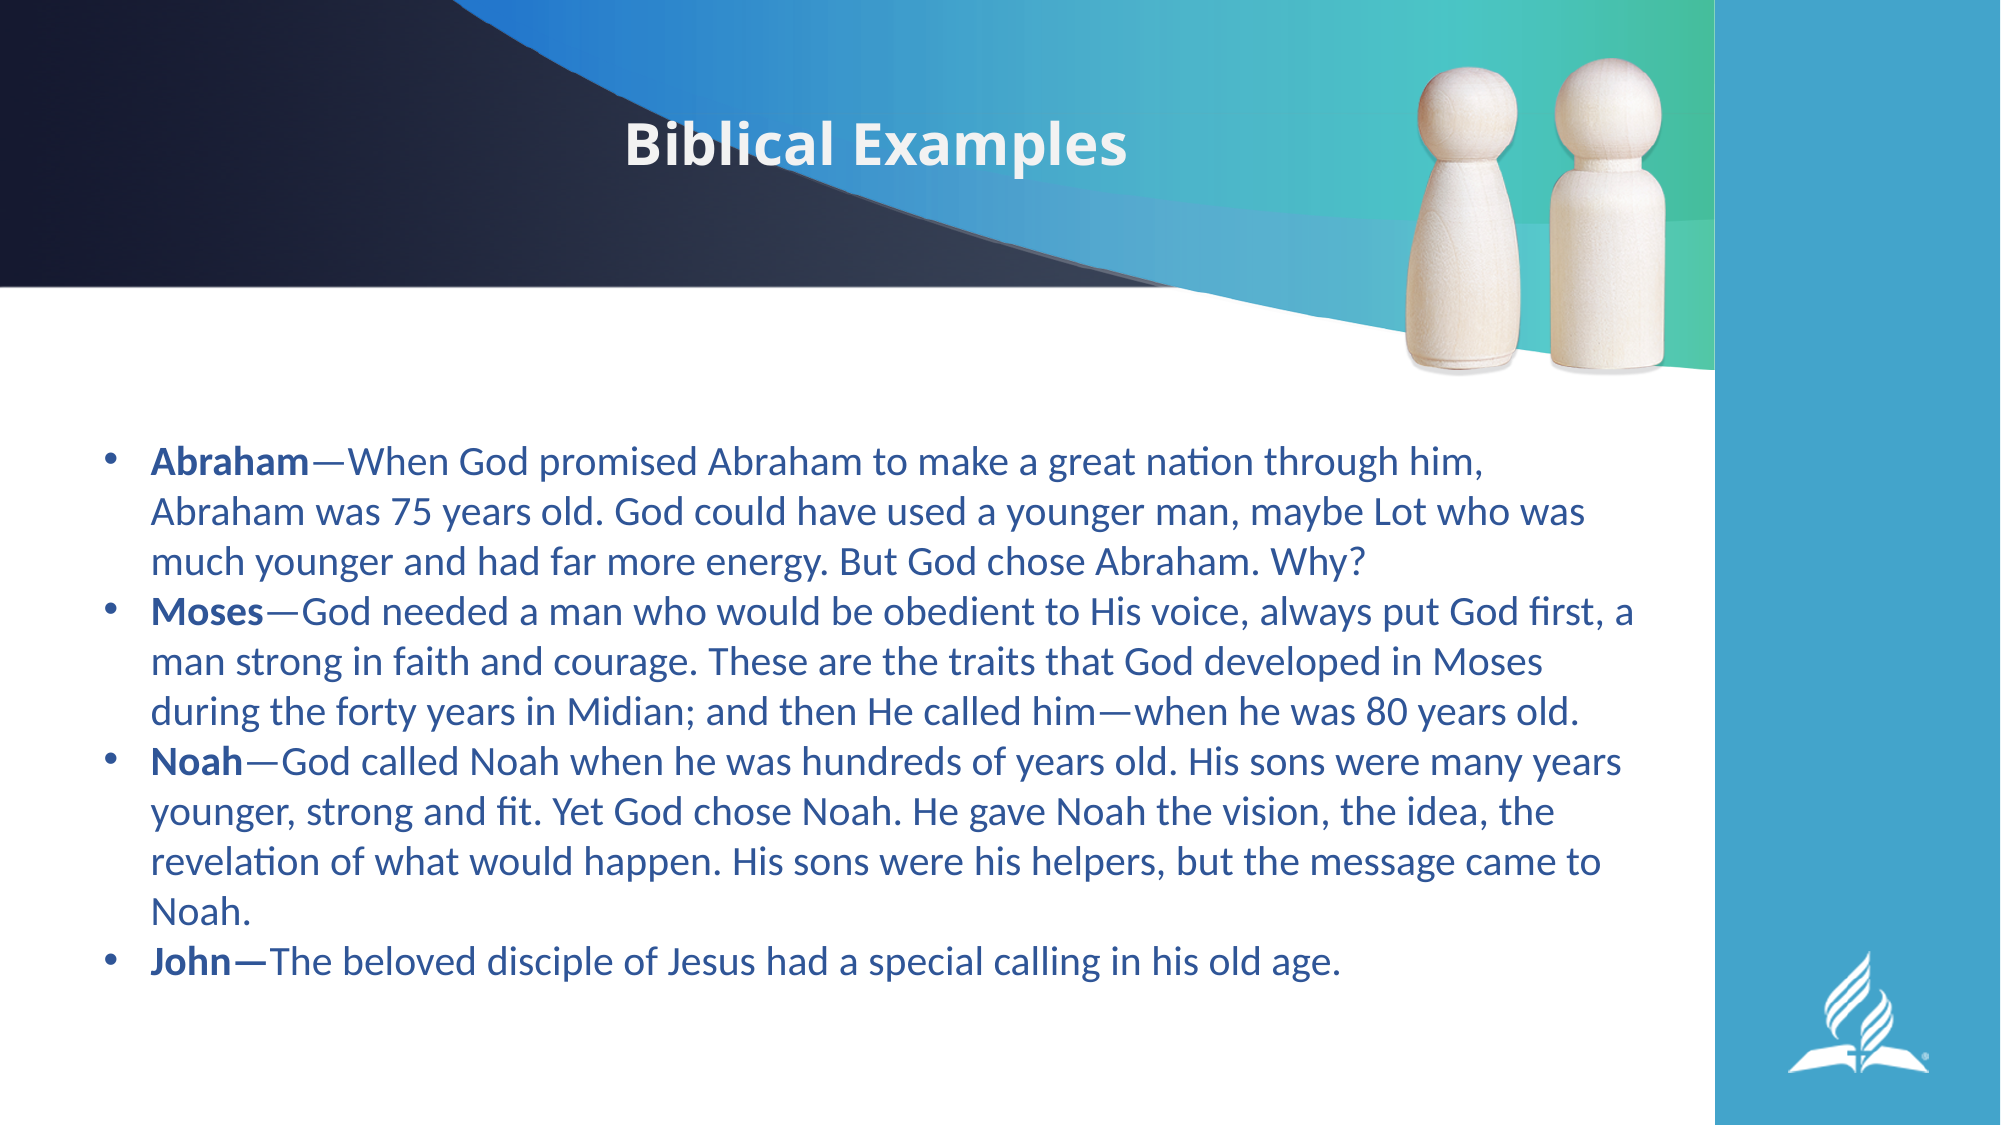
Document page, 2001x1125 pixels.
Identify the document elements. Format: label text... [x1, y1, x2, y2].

title Biblical Examples [59, 37, 1693, 256]
list [43, 328, 1678, 1043]
text_box Abraham—When God promised Abraham to make a great nation through him, Abraham was 75 years old. God could have used a younger man, maybe Lot who was much younger and had far more energy. But God chose Abraham. Why? Moses—God needed a man who would be obedient to His voice, always put God first, a man strong in faith and courage. These are the traits that God developed in Moses during the forty years in Midian; and then He called him—when he was 80 years old. Noah—God called Noah when he was hundreds of years old. His sons were many years younger, strong and fit. Yet God chose Noah. He gave Noah the vision, the idea, the revelation of what would happen. His sons were his helpers, but the message came to Noah. John—The beloved disciple of Jesus had a special calling in his old age. [88, 426, 1664, 1037]
picture [0, 0, 2001, 1125]
